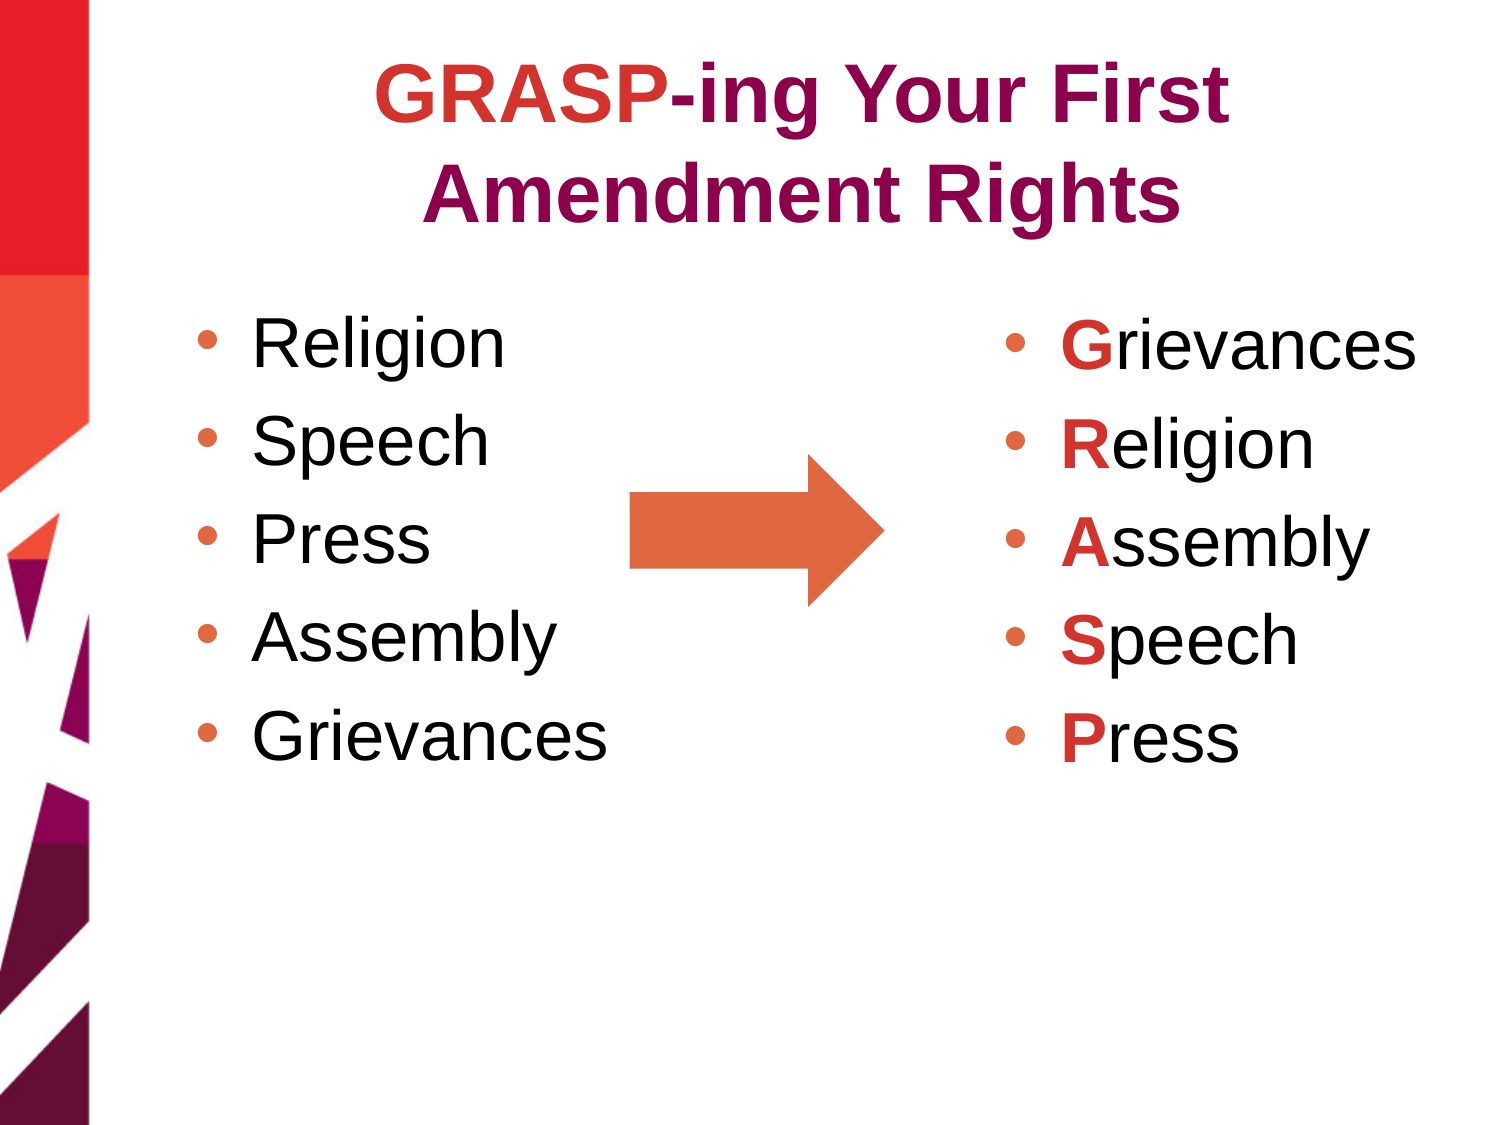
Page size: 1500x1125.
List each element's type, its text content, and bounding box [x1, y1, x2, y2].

list Religion Speech Press Assembly Grievances [180, 288, 1425, 1032]
text_box Grievances Religion Assembly Speech Press [988, 291, 1500, 853]
picture [0, 0, 91, 1125]
title GRASP-ing Your First Amendment Rights [180, 45, 1425, 233]
